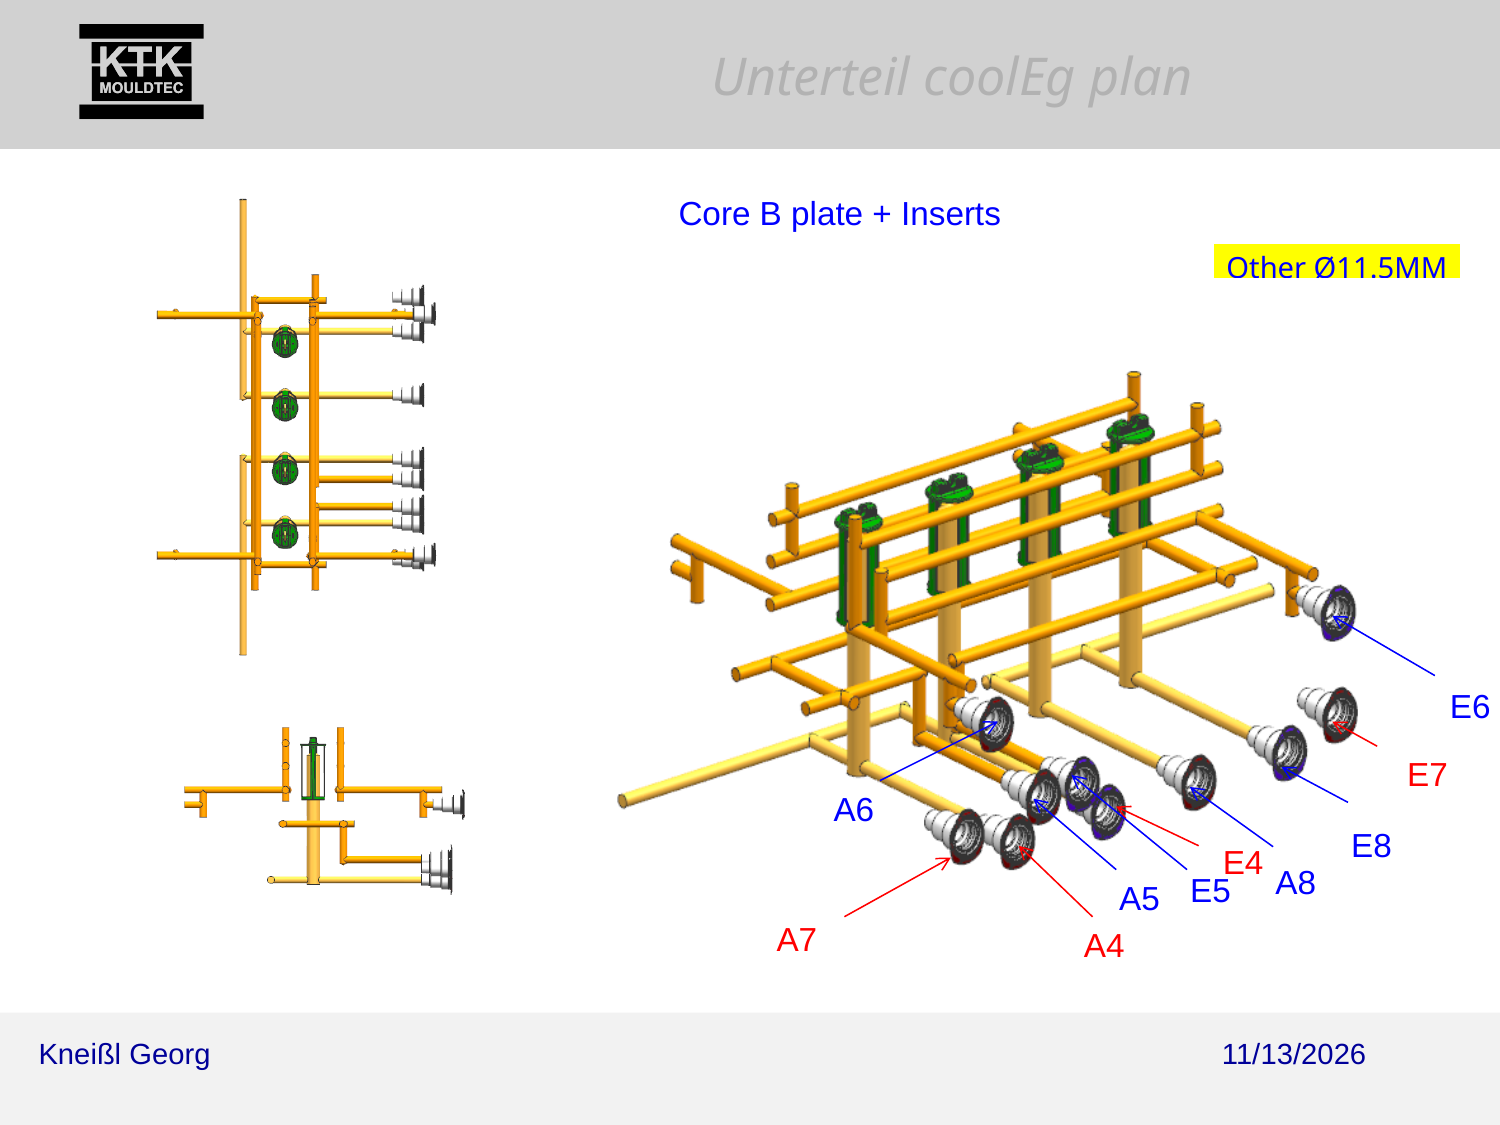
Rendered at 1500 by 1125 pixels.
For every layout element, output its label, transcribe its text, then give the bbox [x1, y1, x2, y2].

text_box Other Ø11.5MM [1211, 241, 1463, 277]
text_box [1332, 721, 1378, 747]
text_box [1071, 774, 1188, 870]
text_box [1332, 615, 1436, 676]
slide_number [1118, 1027, 1470, 1106]
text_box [879, 721, 999, 781]
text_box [1281, 766, 1349, 803]
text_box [1192, 806, 1199, 847]
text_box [1033, 798, 1117, 870]
text_box Core B plate + Inserts [663, 184, 1017, 240]
text_box E6 [1472, 677, 1500, 733]
picture [100, 182, 1468, 978]
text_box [1018, 845, 1093, 918]
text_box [844, 857, 952, 917]
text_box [1192, 786, 1274, 847]
